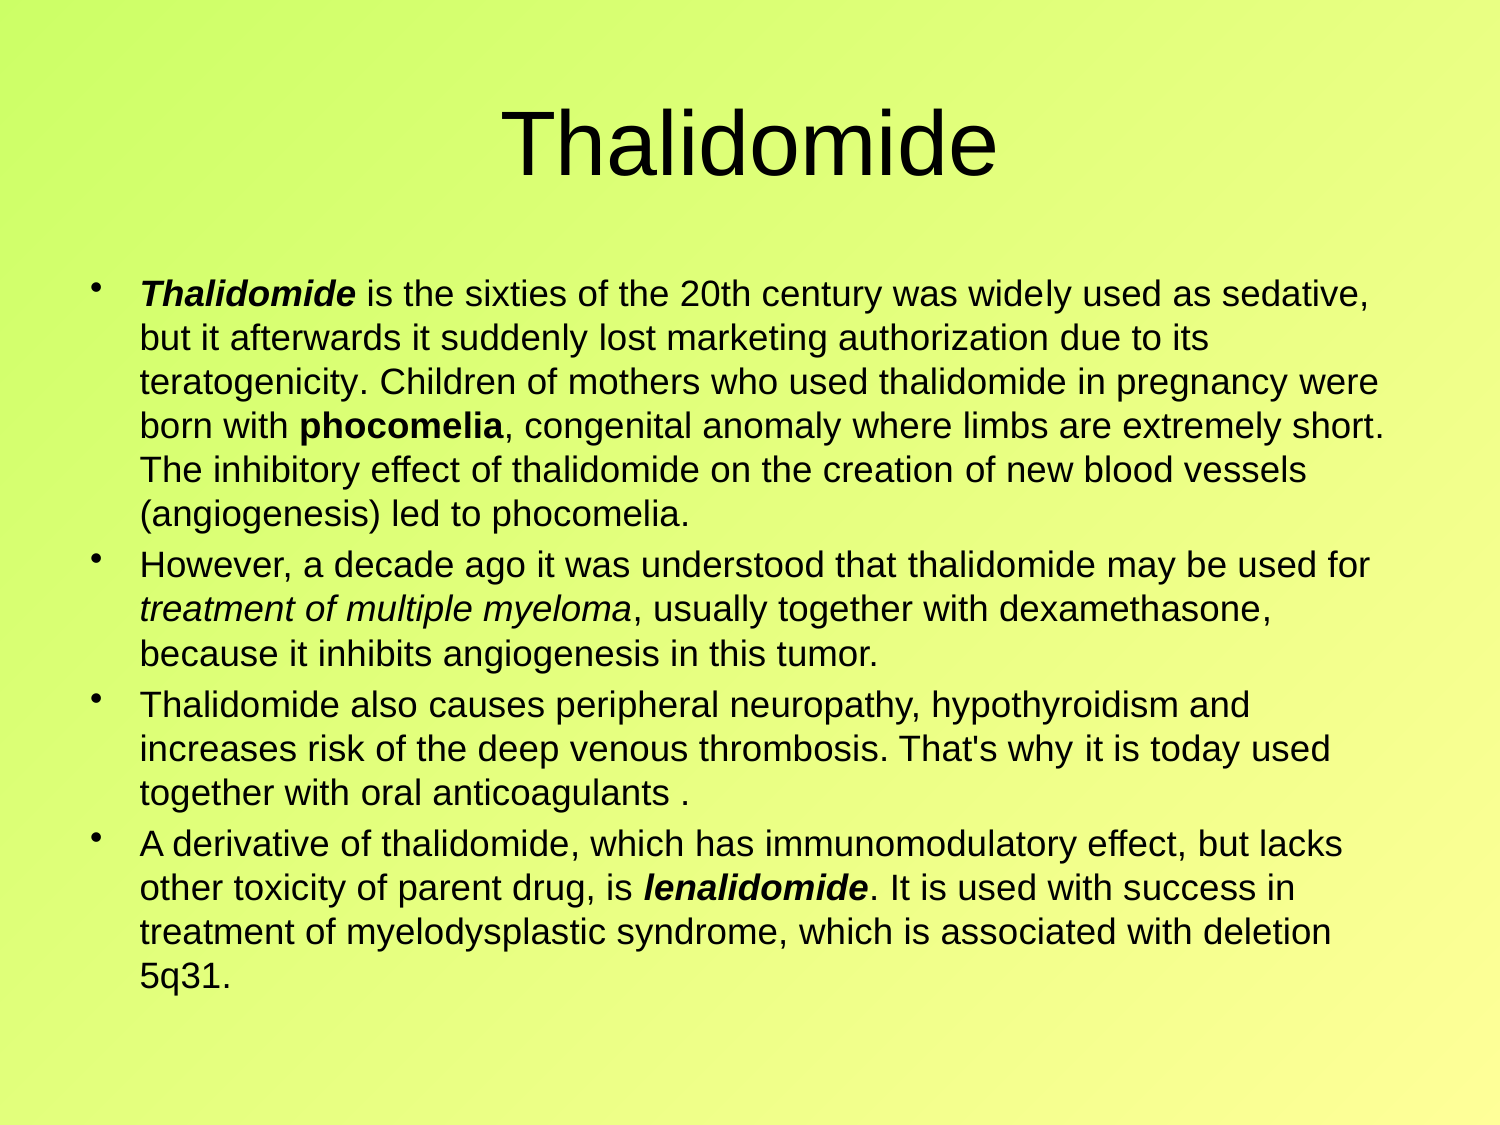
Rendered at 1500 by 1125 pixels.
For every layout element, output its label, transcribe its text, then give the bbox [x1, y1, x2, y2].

title Thalidomide [75, 45, 1425, 233]
list Thalidomide is the sixties of the 20th century was widely used as sedative, but it afterwards it suddenly lost marketing authorization due to its teratogenicity. Children of mothers who used thalidomide in pregnancy were born with phocomelia, congenital anomaly where limbs are extremely short. The inhibitory effect of thalidomide on the creation of new blood vessels (angiogenesis) led to phocomelia. However, a decade ago it was understood that thalidomide may be used for treatment of multiple myeloma, usually together with dexamethasone, because it inhibits angiogenesis in this tumor. Thalidomide also causes peripheral neuropathy, hypothyroidism and increases risk of the deep venous thrombosis. That's why it is today used together with oral anticoagulants . A derivative of thalidomide, which has immunomodulatory effect, but lacks other toxicity of parent drug, is lenalidomide. It is used with success in treatment of myelodysplastic syndrome, which is associated with deletion 5q31. [75, 262, 1425, 1005]
